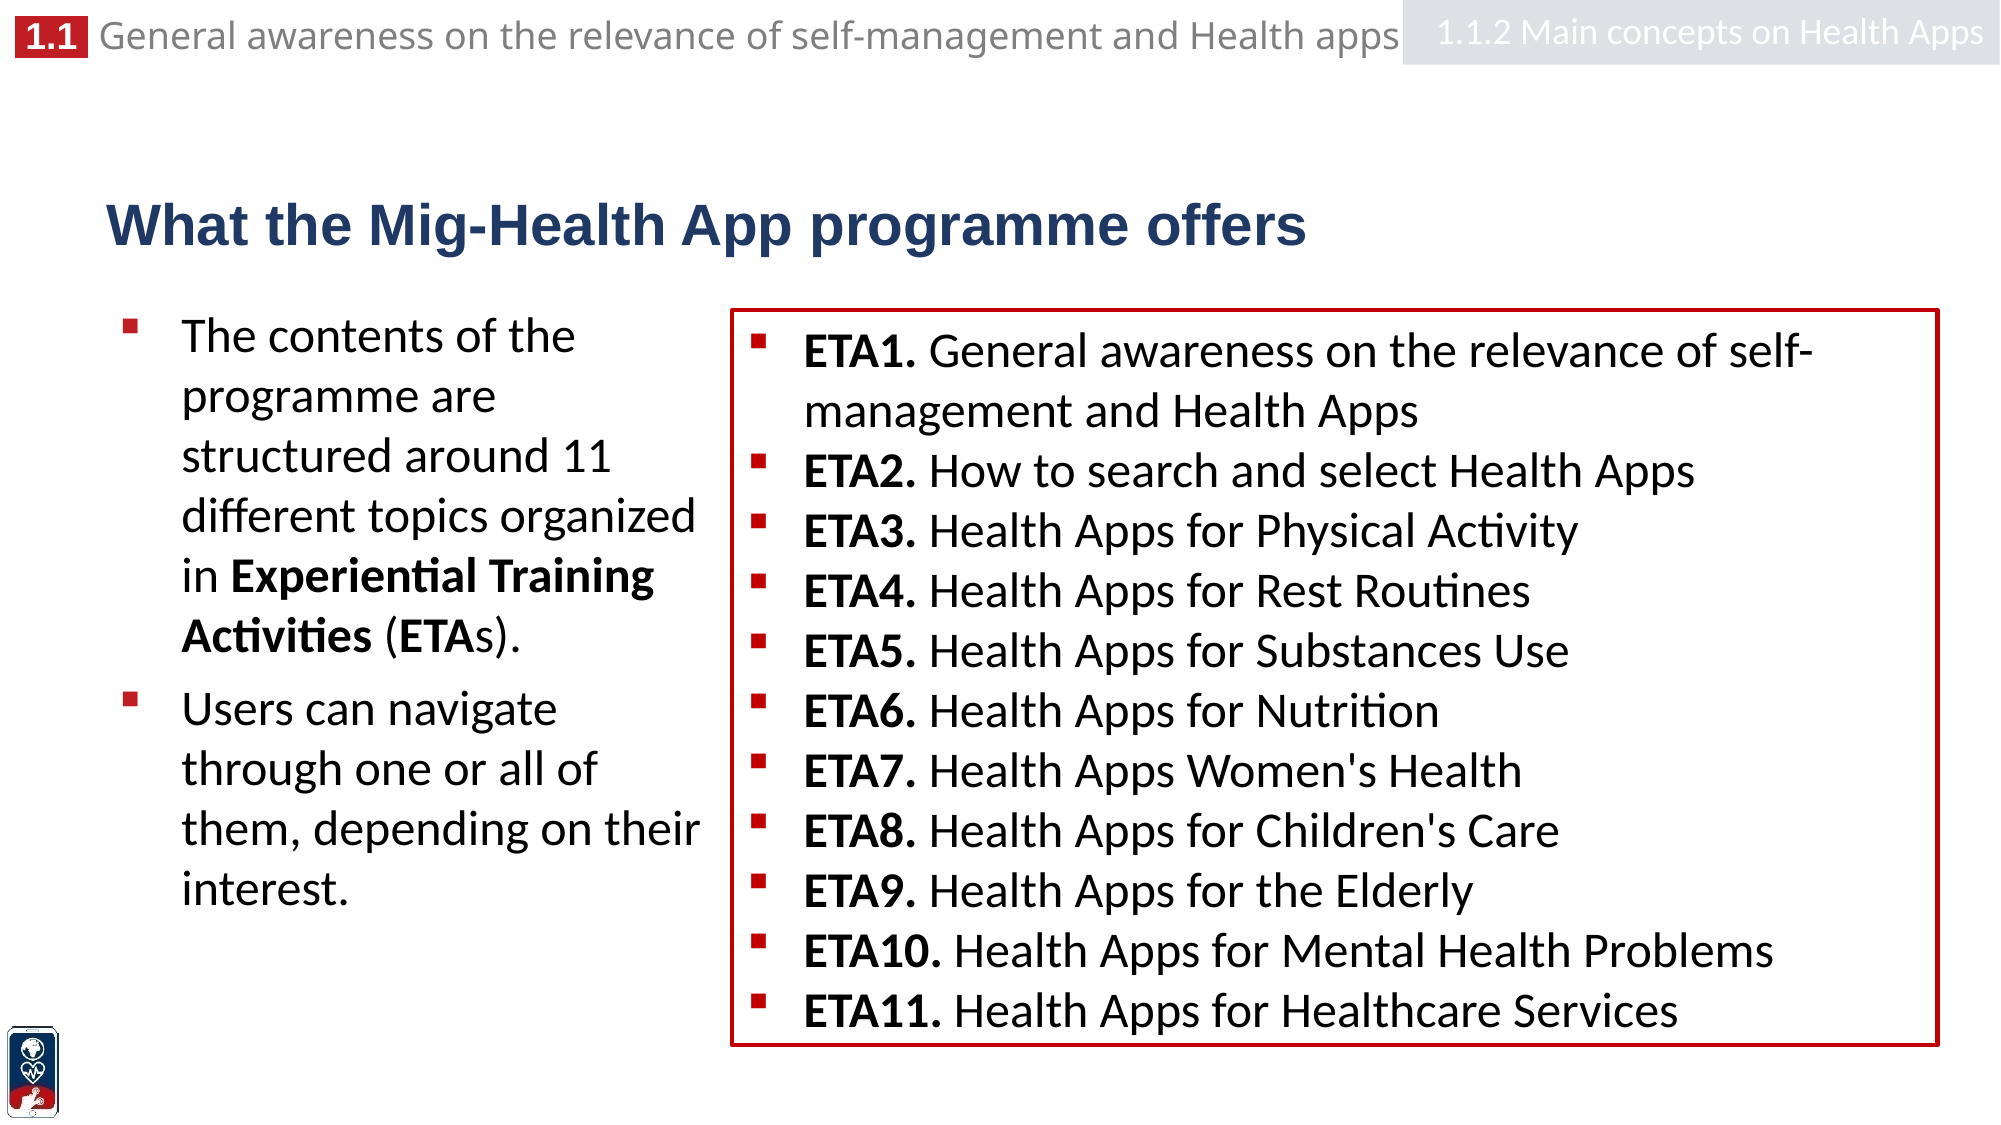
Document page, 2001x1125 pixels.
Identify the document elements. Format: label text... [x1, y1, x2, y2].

picture [7, 1026, 59, 1118]
text_box 1.1.2 Main concepts on Health Apps [1403, 0, 2000, 65]
text_box ETA1. General awareness on the relevance of self-management and Health Apps ETA2. How to search and select Health Apps ETA3. Health Apps for Physical Activity ETA4. Health Apps for Rest Routines ETA5. Health Apps for Substances Use ETA6. Health Apps for Nutrition ETA7. Health Apps Women's Health ETA8. Health Apps for Children's Care ETA9. Health Apps for the Elderly ETA10. Health Apps for Mental Health Problems ETA11. Health Apps for Healthcare Services [732, 310, 1938, 1046]
title What the Mig-Health App programme offers [91, 177, 1906, 277]
list The contents of the programme are structured around 11 different topics organized in Experiential Training Activities (ETAs). Users can navigate through one or all of them, depending on their interest. [91, 295, 733, 1094]
